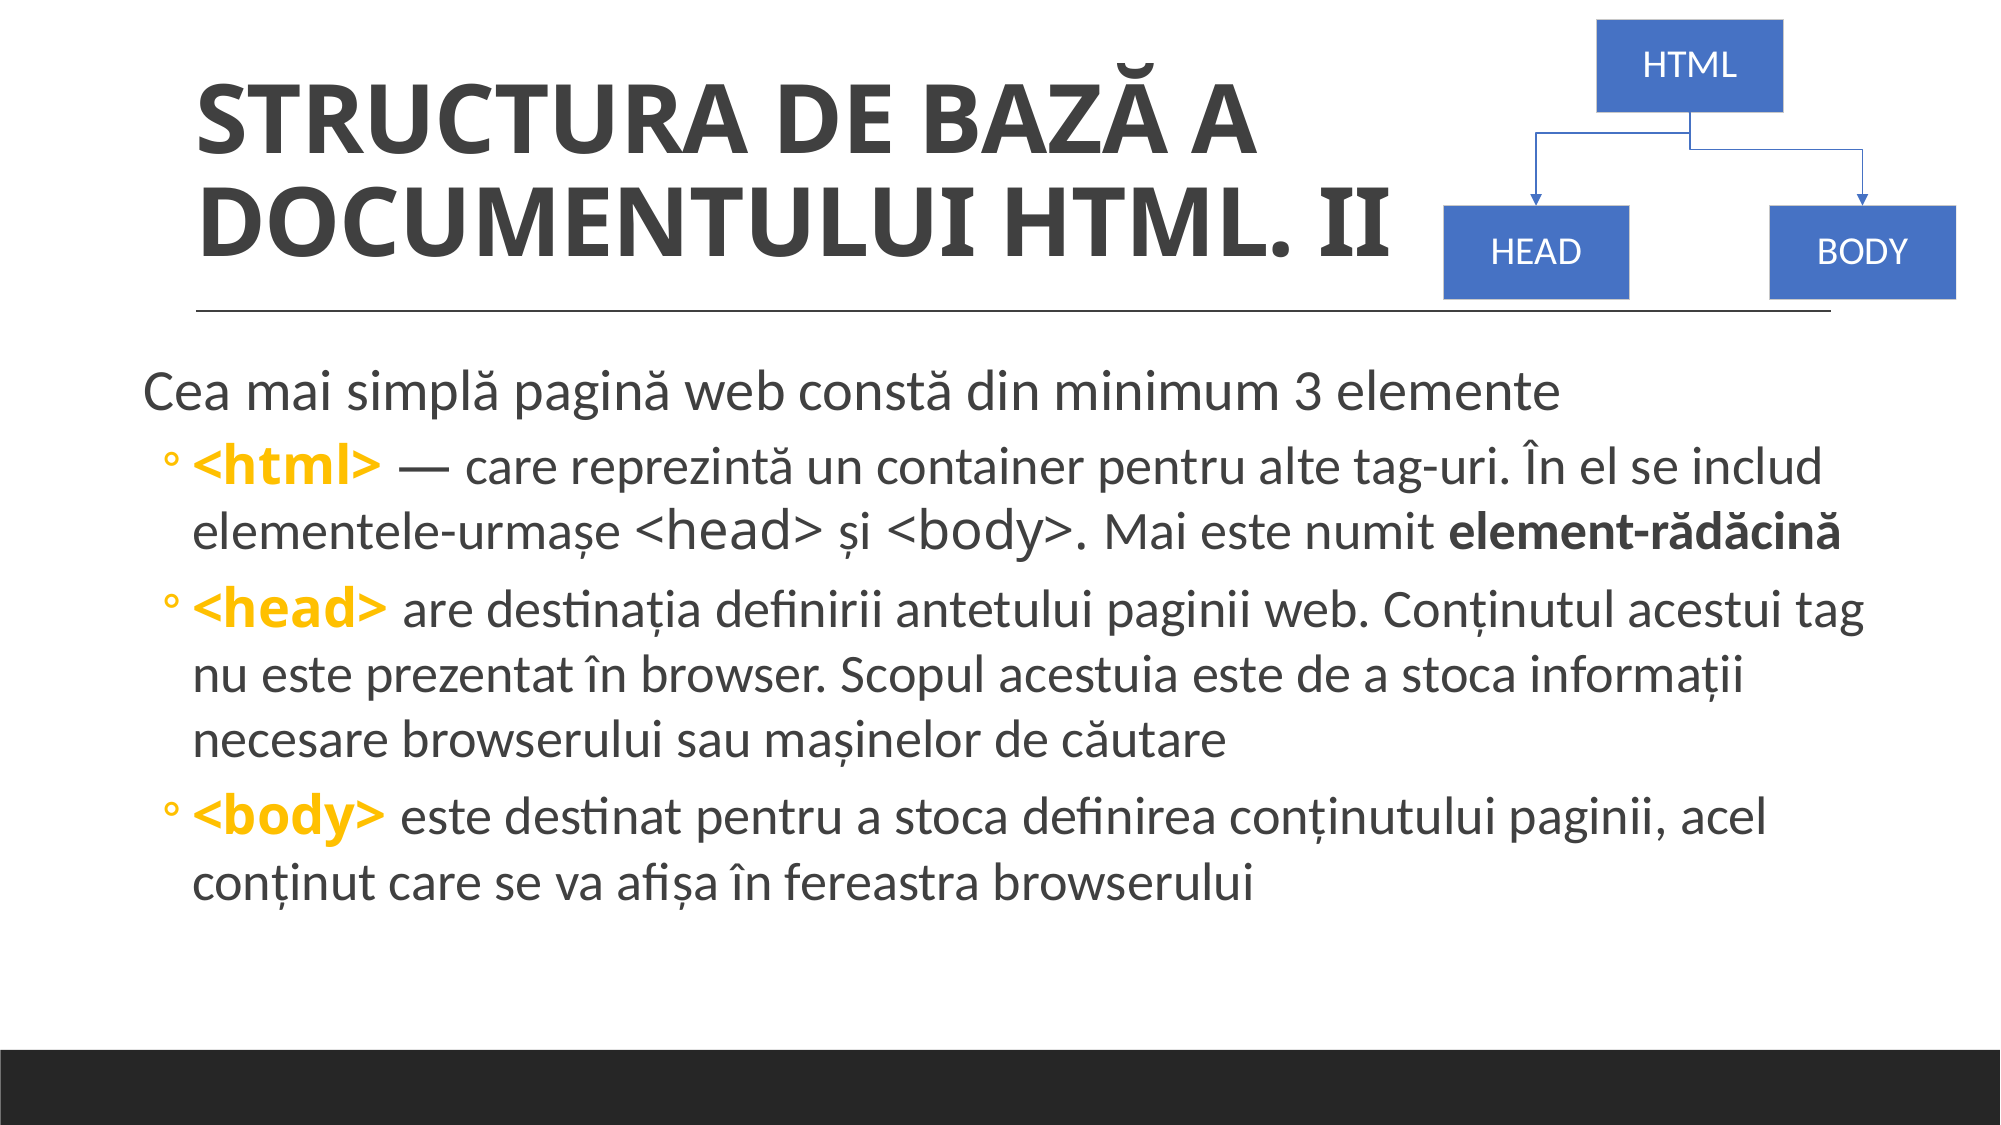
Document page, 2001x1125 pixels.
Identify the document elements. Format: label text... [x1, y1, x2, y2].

picture [1439, 15, 1957, 301]
list Cea mai simplă pagină web constă din minimum 3 elemente <html> — care reprezintă un container pentru alte tag-uri. În el se includ elementele-urmașe <head> şi <body>. Mai este numit element-rădăcină <head> are destinaţia definirii antetului paginii web. Conţinutul acestui tag nu este prezentat în browser. Scopul acestuia este de a stoca informaţii necesare browserului sau mașinelor de căutare <body> este destinat pentru a stoca definirea conţinutului paginii, acel conţinut care se va afişa în fereastra browserului [129, 337, 1925, 1009]
title STRUCTURA DE BAZĂ A DOCUMENTULUI HTML. II [180, 47, 1436, 285]
